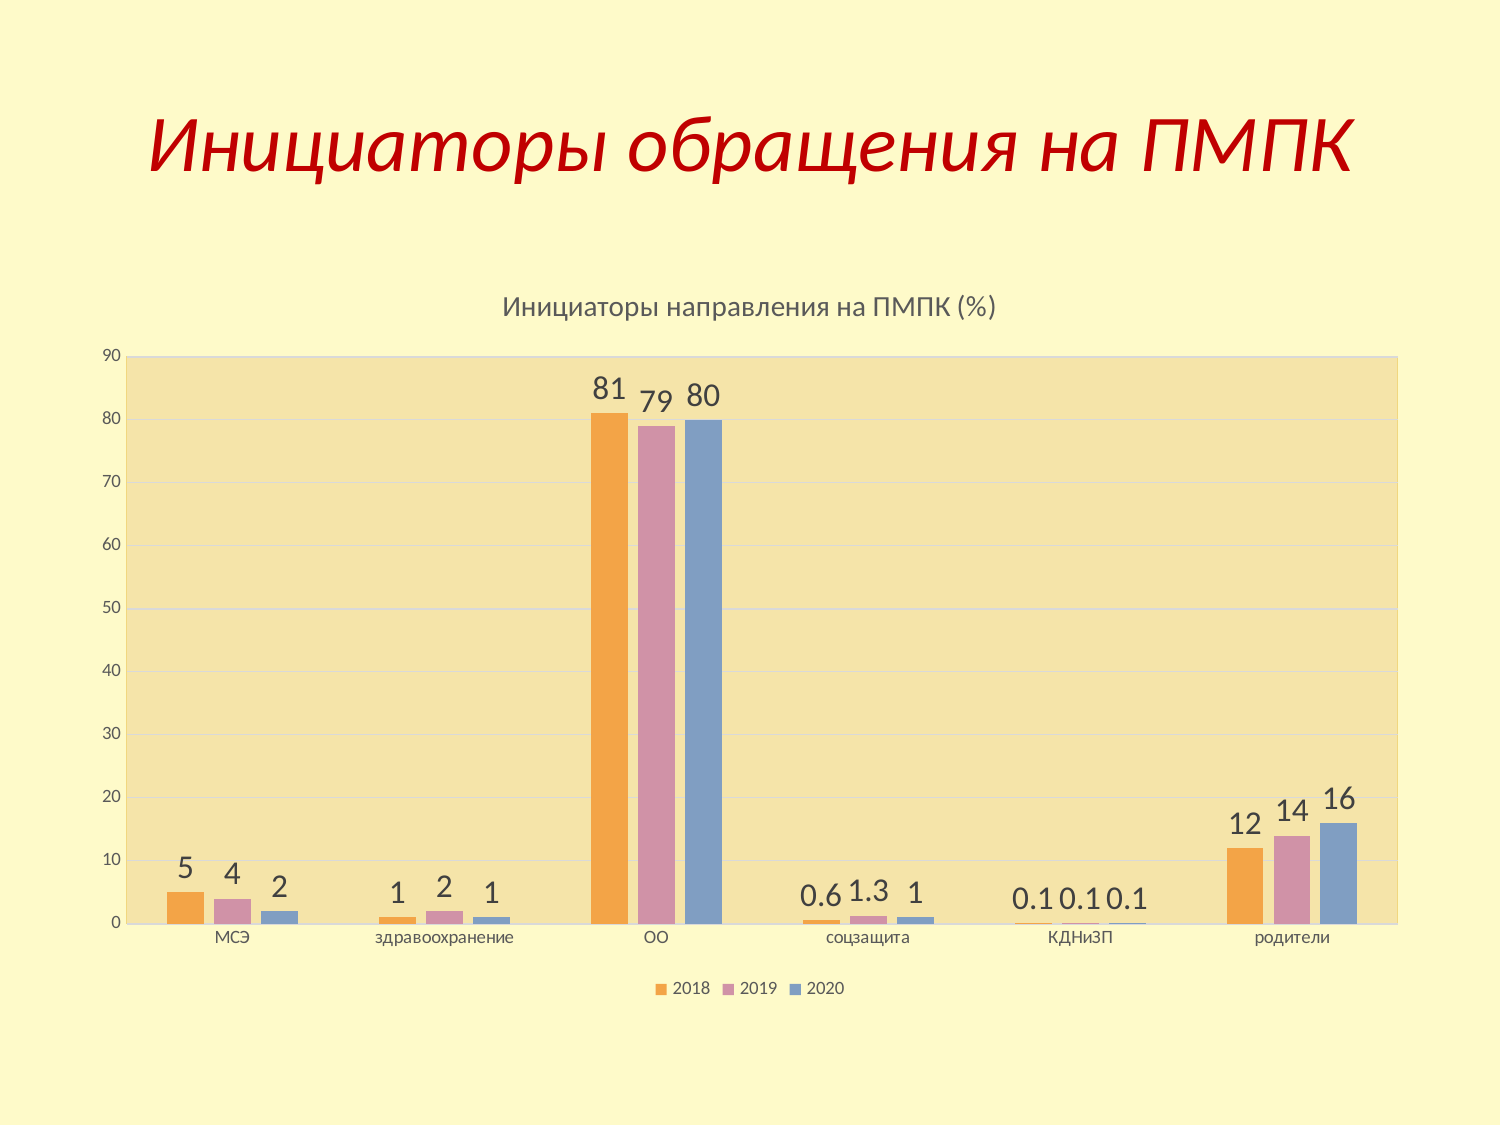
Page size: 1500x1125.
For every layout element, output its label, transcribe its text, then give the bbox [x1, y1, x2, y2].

chart [74, 262, 1426, 1006]
title Инициаторы обращения на ПМПК [75, 45, 1425, 233]
